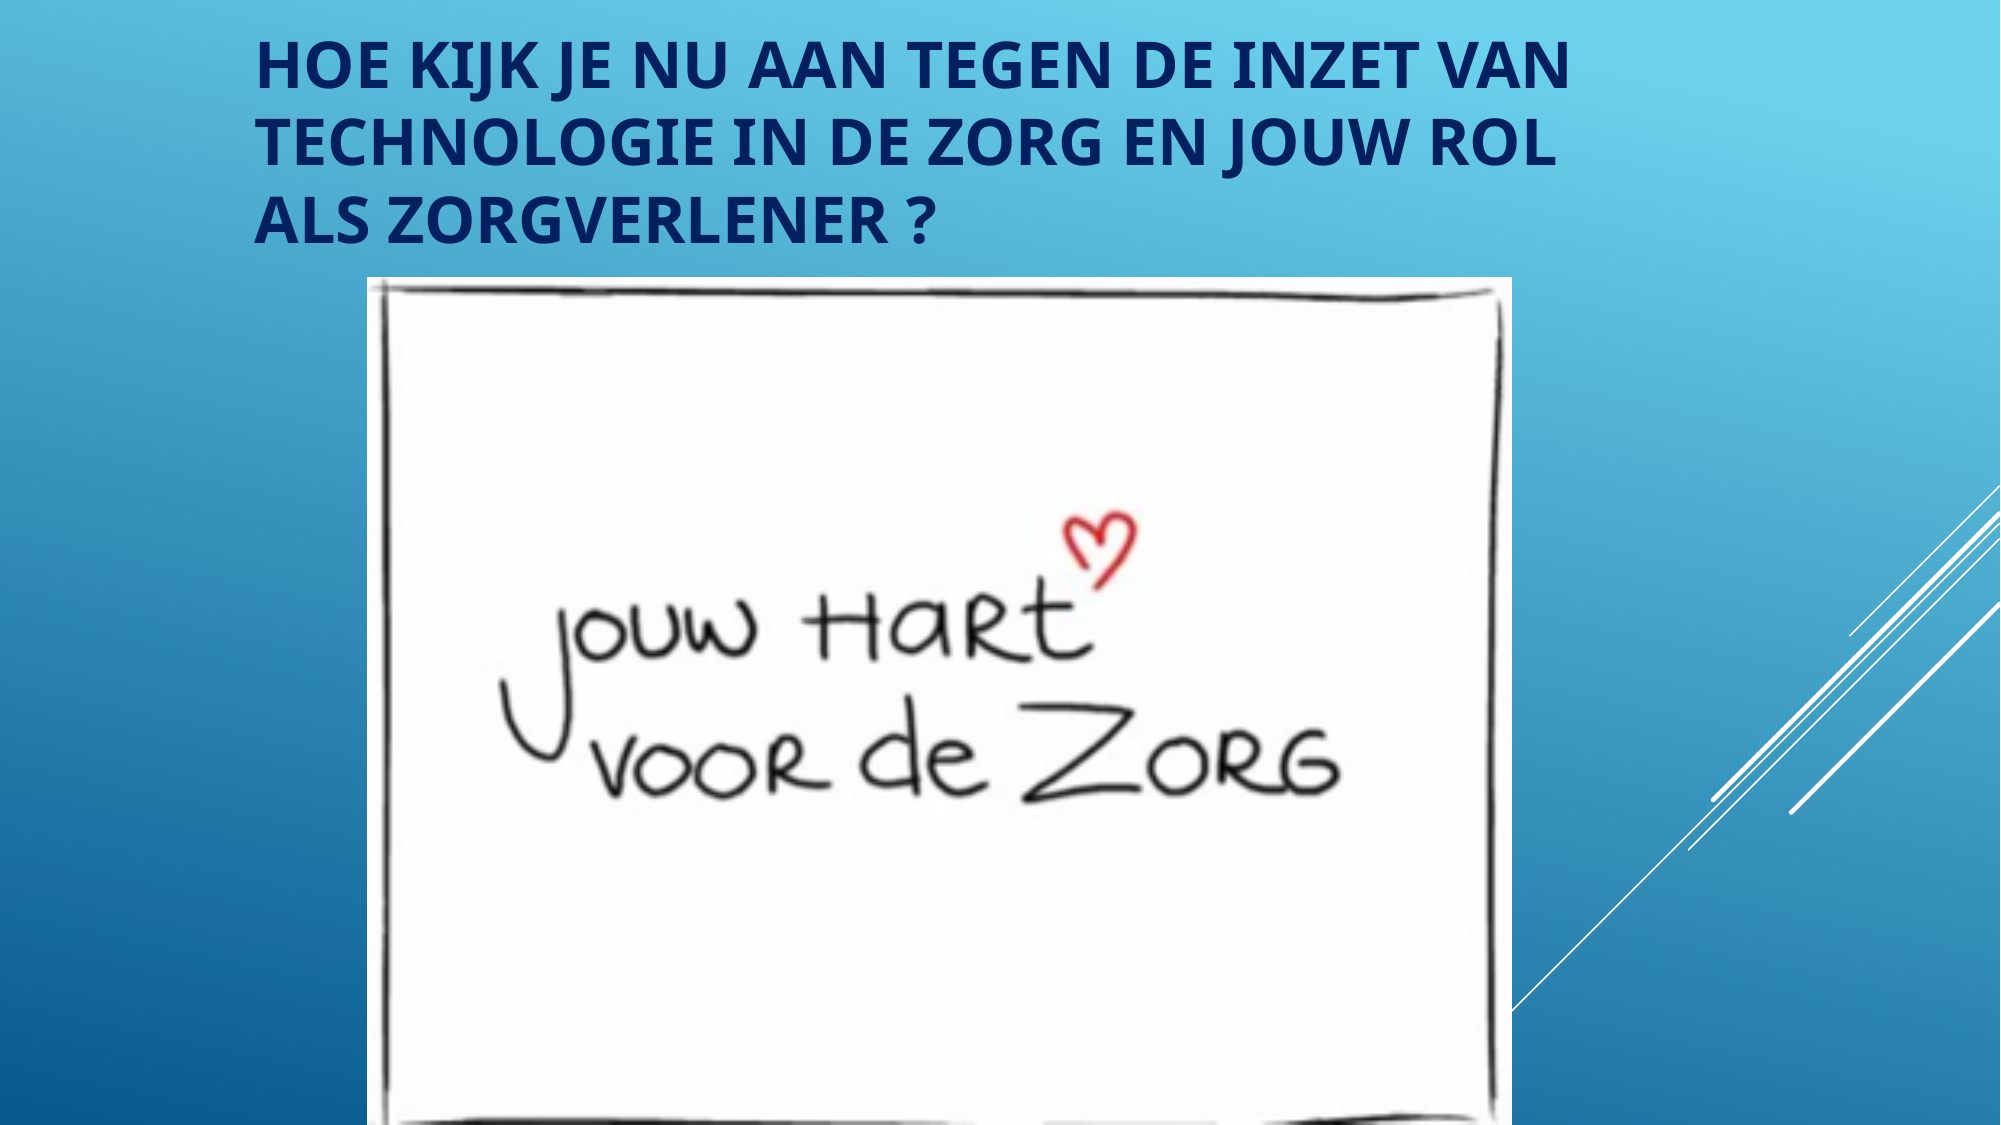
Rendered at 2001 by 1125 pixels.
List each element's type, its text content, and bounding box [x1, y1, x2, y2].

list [367, 276, 1512, 1125]
title Hoe kijk je nu aan tegen de inzet van technologie in de zorg en jouw rol als zorgverlener ? [239, 16, 1640, 264]
